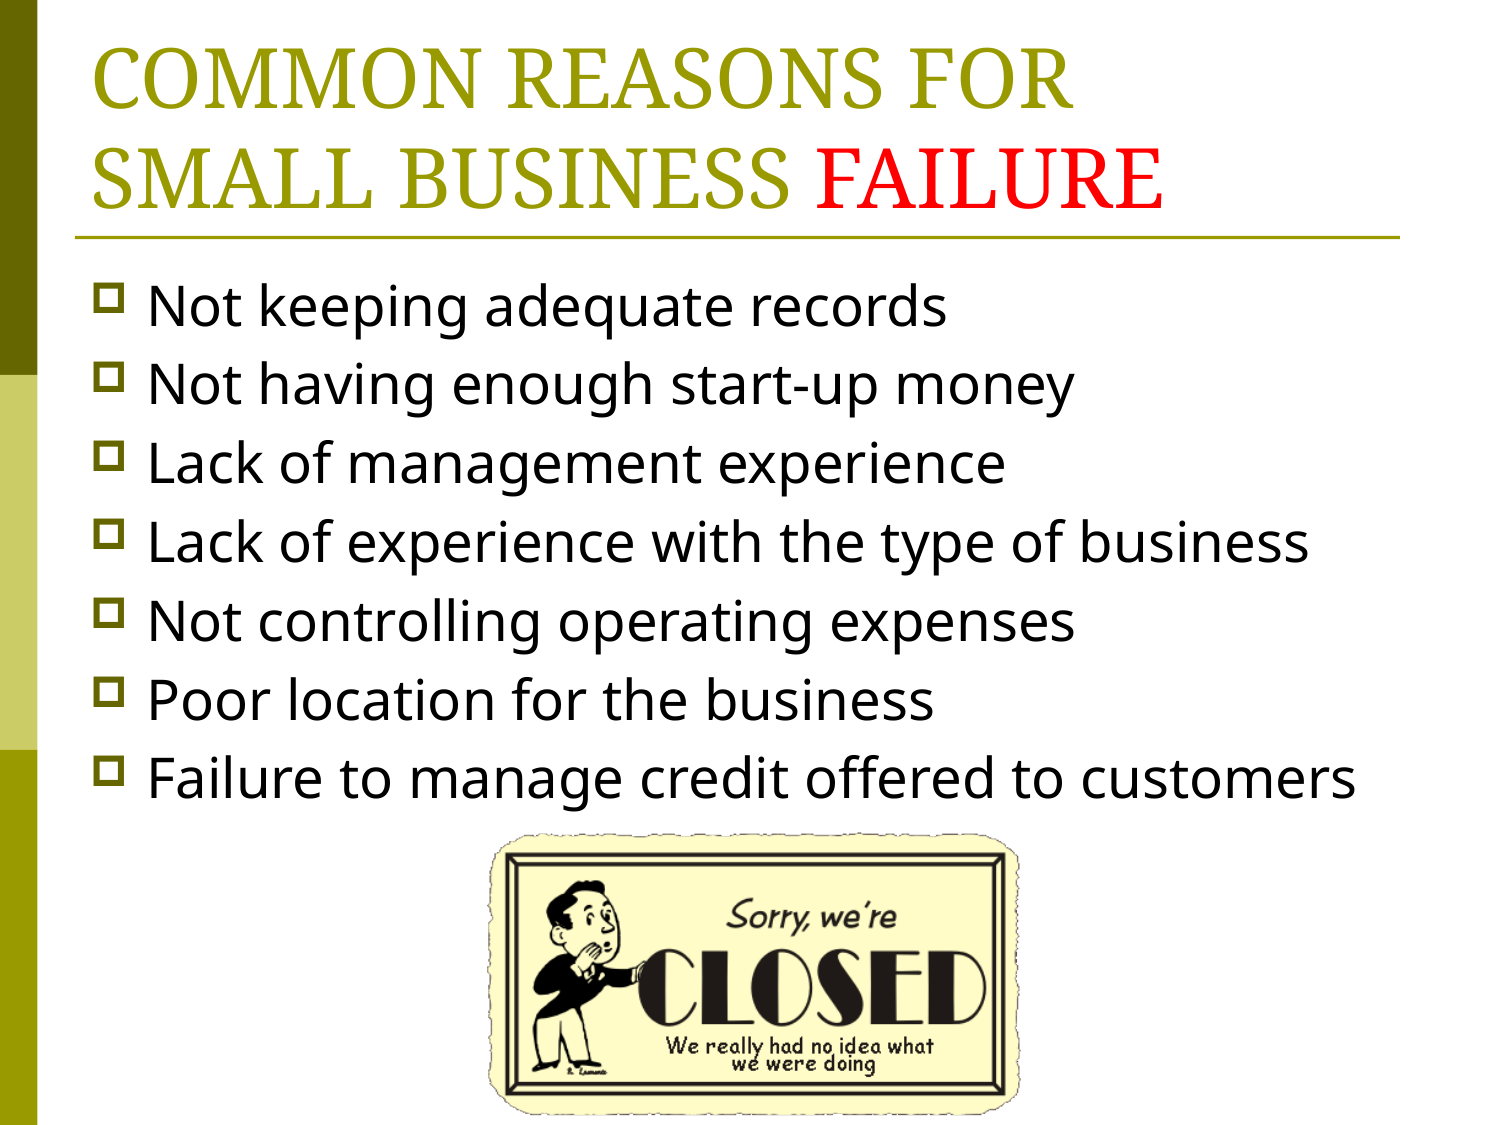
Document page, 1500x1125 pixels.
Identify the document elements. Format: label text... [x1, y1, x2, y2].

title COMMON REASONS FOR SMALL BUSINESS FAILURE [74, 45, 1426, 233]
picture [475, 824, 1034, 1125]
list Not keeping adequate records Not having enough start-up money Lack of management experience Lack of experience with the type of business Not controlling operating expenses Poor location for the business Failure to manage credit offered to customers [74, 262, 1496, 1006]
